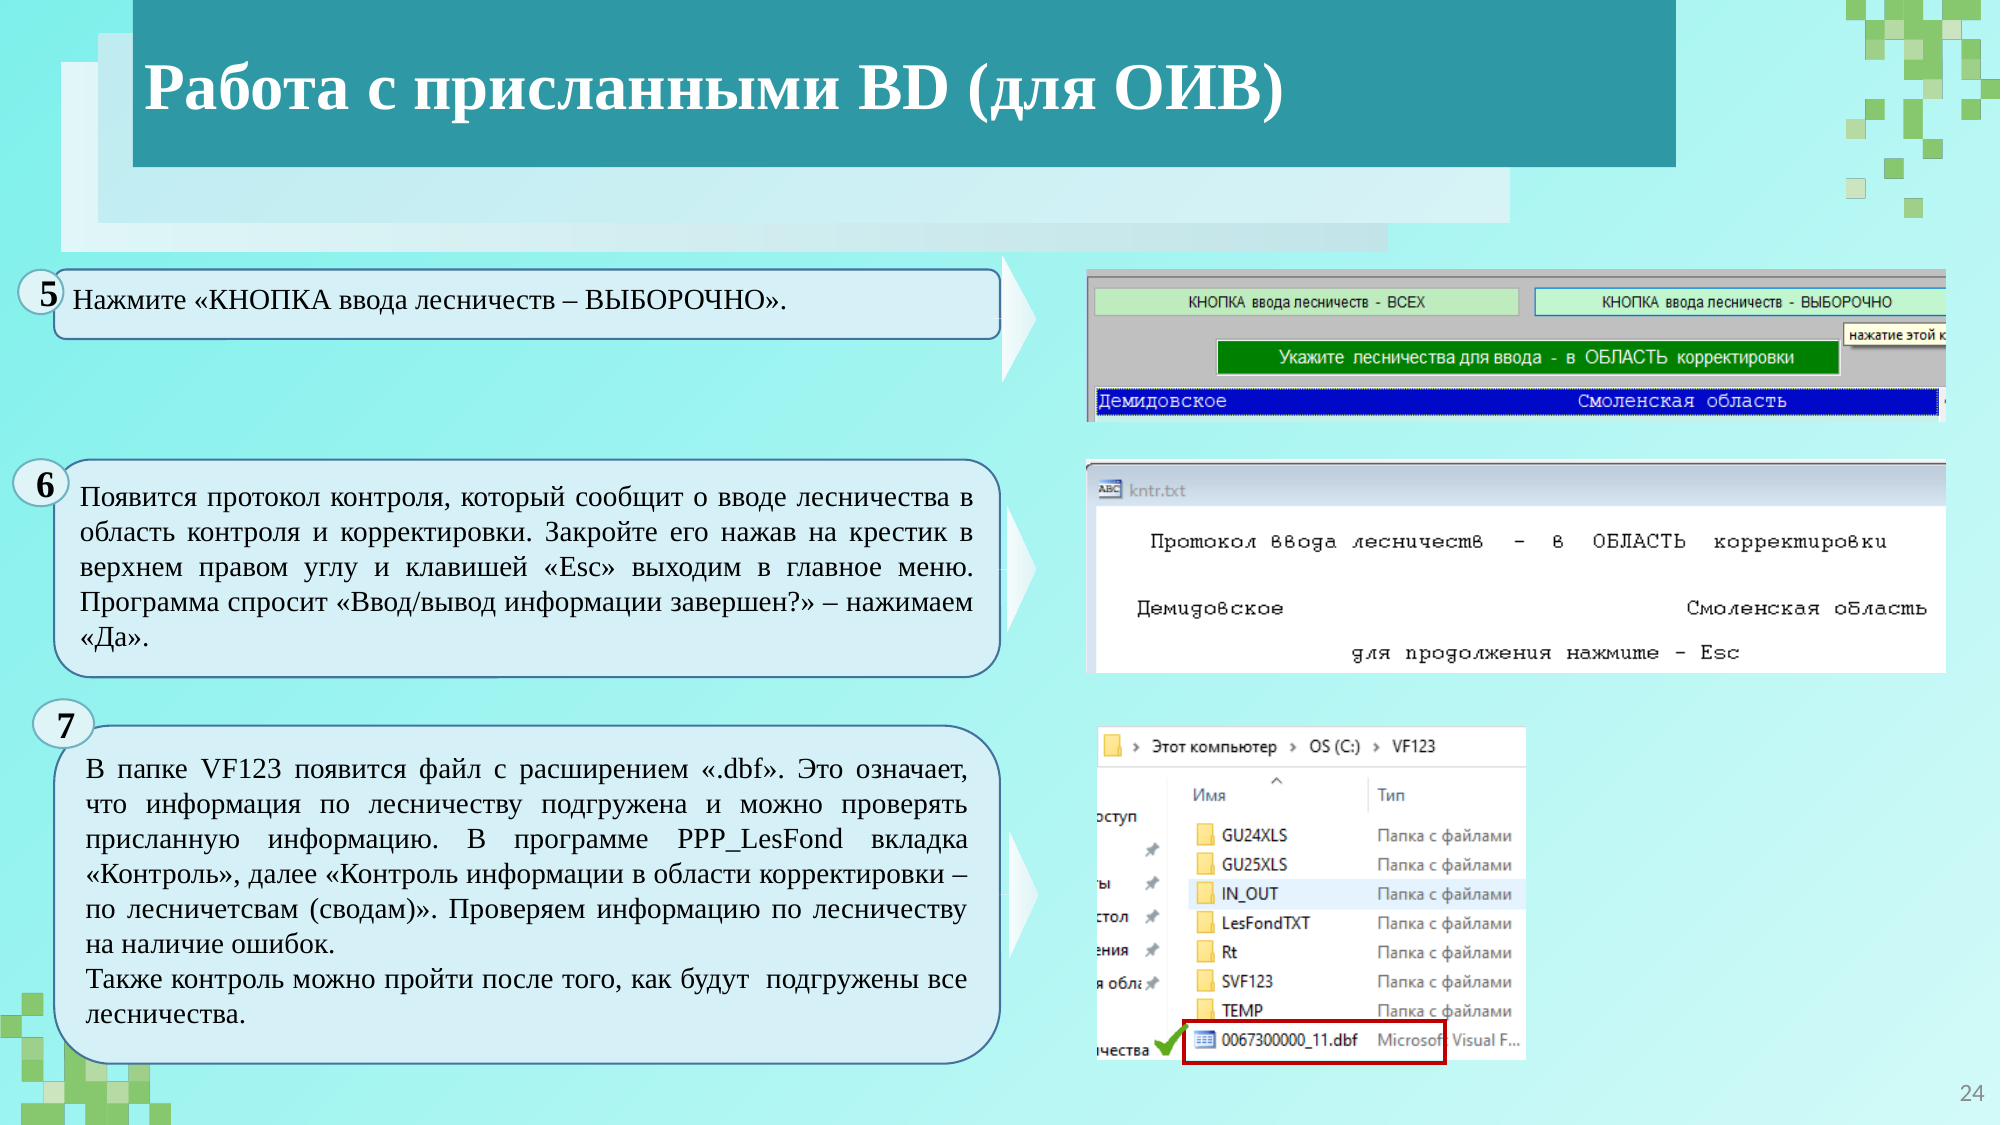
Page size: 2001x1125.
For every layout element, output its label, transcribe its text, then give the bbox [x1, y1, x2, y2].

text_box 5 [17, 268, 65, 316]
text_box Появится протокол контроля, который сообщит о вводе лесничества в область контроля и корректировки. Закройте его нажав на крестик в верхнем правом углу и клавишей «Esc» выходим в главное меню. Программа спросит «Ввод/вывод информации завершен?» – нажимаем «Да». [53, 458, 1002, 679]
text_box [997, 831, 1040, 959]
picture [1846, 0, 2000, 218]
slide_number 24 [1550, 1061, 2000, 1122]
text_box 7 [31, 698, 96, 750]
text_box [60, 0, 1676, 252]
picture [0, 883, 171, 1125]
text_box [995, 505, 1038, 633]
picture [1085, 459, 1946, 673]
picture [1085, 269, 1946, 422]
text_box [1097, 726, 1526, 1063]
text_box 6 [12, 458, 70, 508]
text_box Нажмите «КНОПКА ввода лесничеств – ВЫБОРОЧНО». [53, 268, 1001, 341]
text_box В папке VF123 появится файл с расширением «.dbf». Это означает, что информация по лесничеству подгружена и можно проверять присланную информацию. В программе PPP_LesFond вкладка «Контроль», далее «Контроль информации в области корректировки – по лесничетсвам (сводам)». Проверяем информацию по лесничеству на наличие ошибок. Также контроль можно пройти после того, как будут подгружены все лесничества. [53, 724, 1002, 1065]
text_box [988, 255, 1038, 383]
